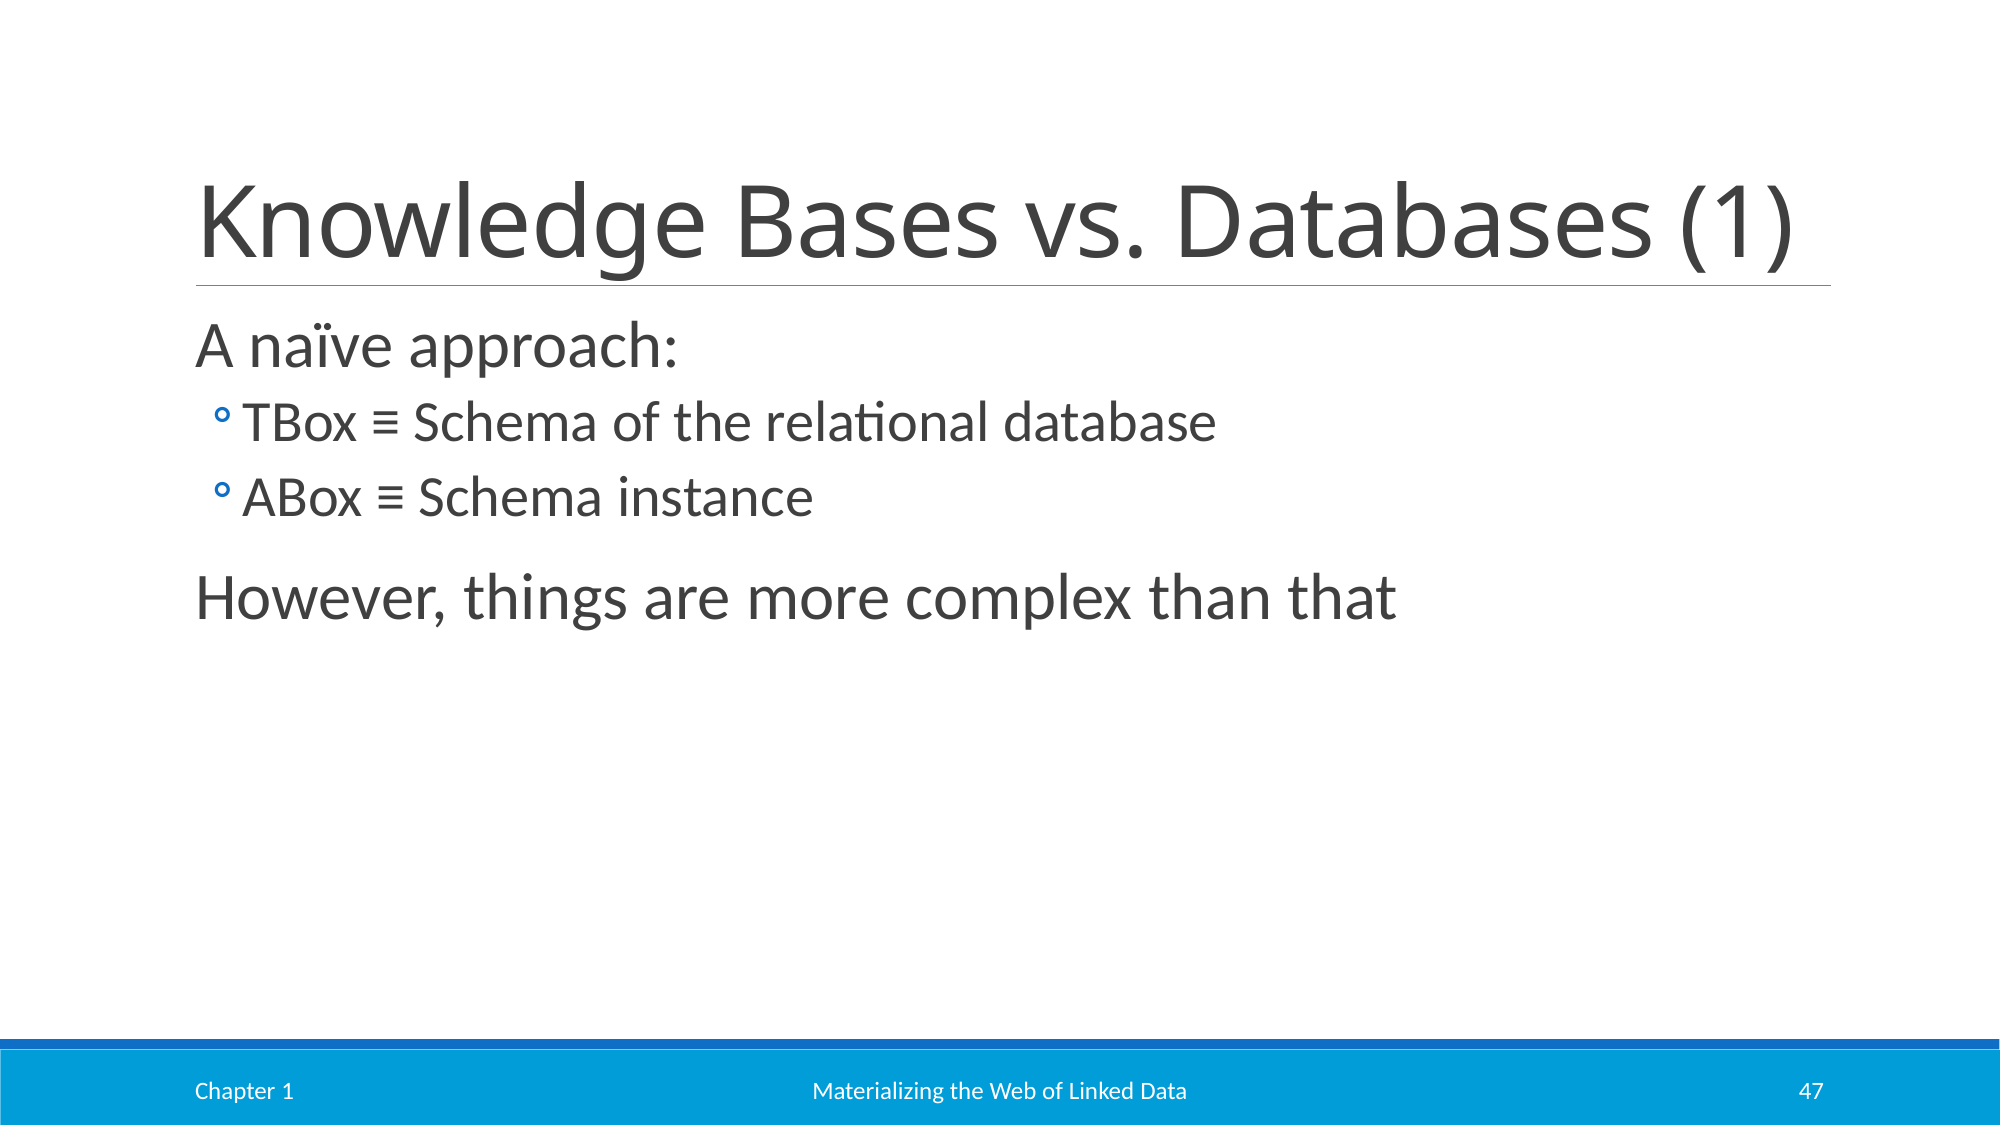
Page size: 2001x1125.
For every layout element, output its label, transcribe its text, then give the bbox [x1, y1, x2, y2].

list A naïve approach: TBox ≡ Schema of the relational database ABox ≡ Schema instance However, things are more complex than that [180, 302, 1830, 963]
slide_number 47 [1624, 1059, 1840, 1120]
footer Materializing the Web of Linked Data [604, 1059, 1396, 1120]
title Knowledge Bases vs. Databases (1) [180, 47, 1830, 285]
slide_number Chapter 1 [180, 1059, 586, 1120]
